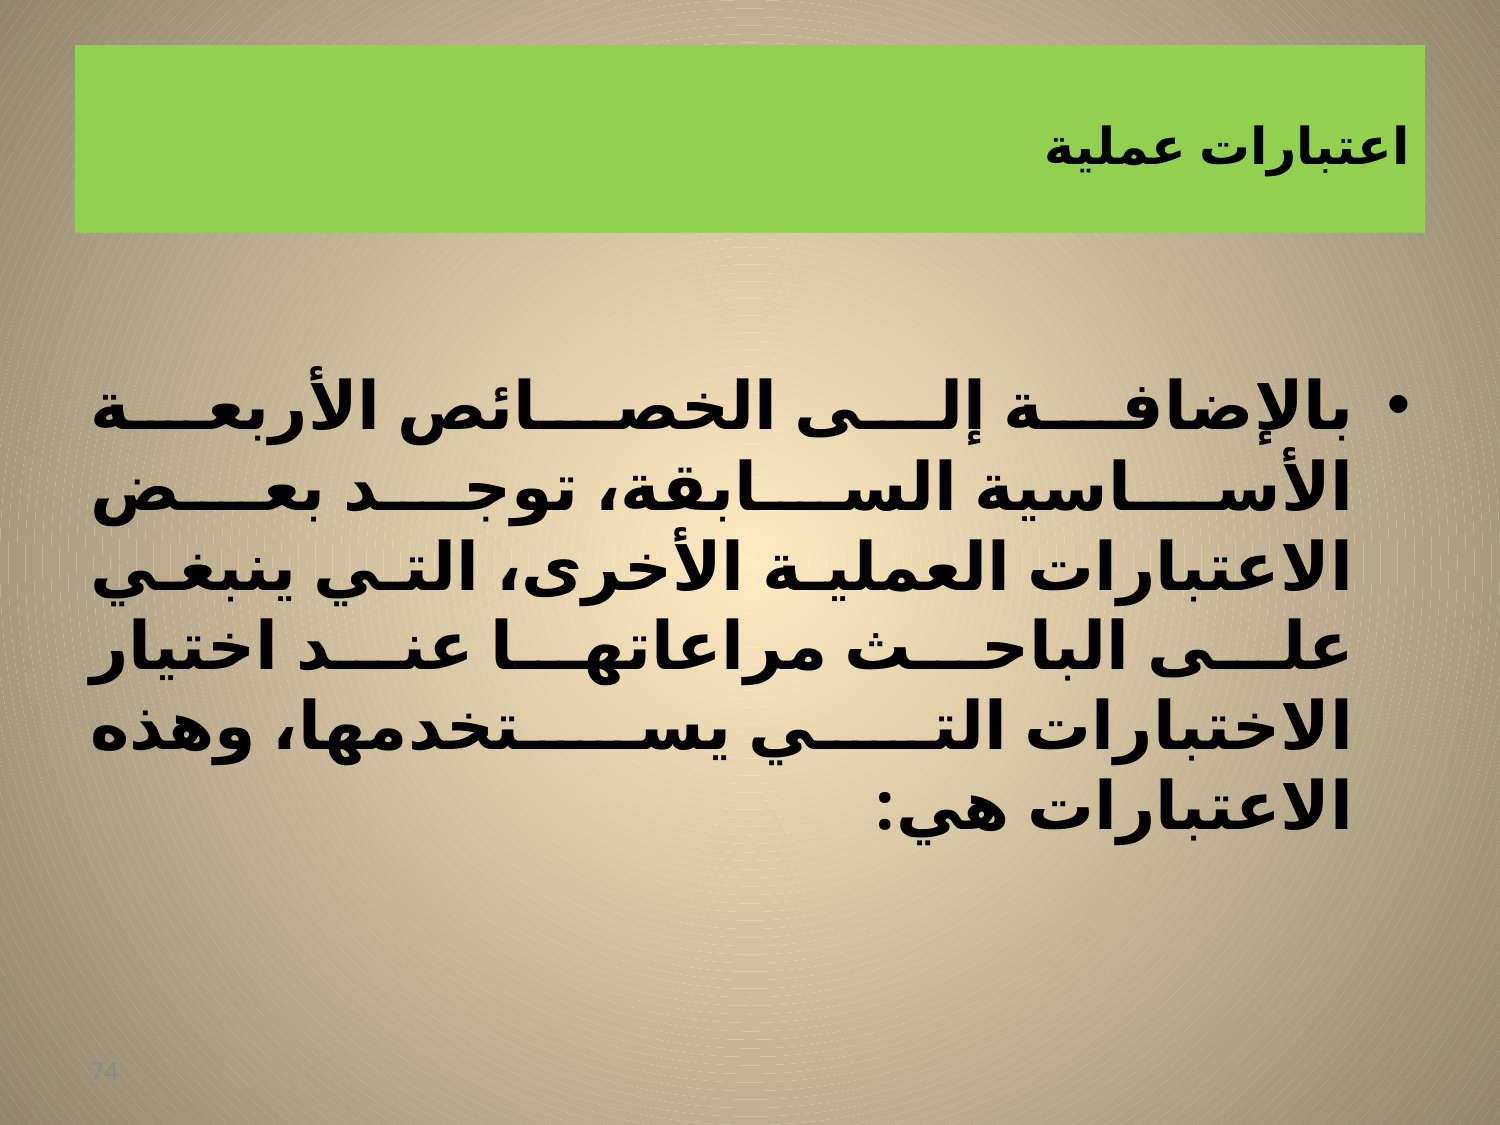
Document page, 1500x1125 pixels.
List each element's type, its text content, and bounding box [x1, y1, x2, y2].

slide_number 74 [75, 1042, 425, 1103]
list بالإضافة إلى الخصائص الأربعة الأساسية السابقة، توجد بعض الاعتبارات العملية الأخرى، التي ينبغي على الباحث مراعاتها عند اختيار الاختبارات التي يستخدمها، وهذه الاعتبارات هي: [75, 262, 1425, 1005]
title اعتبارات عملية [75, 45, 1425, 233]
